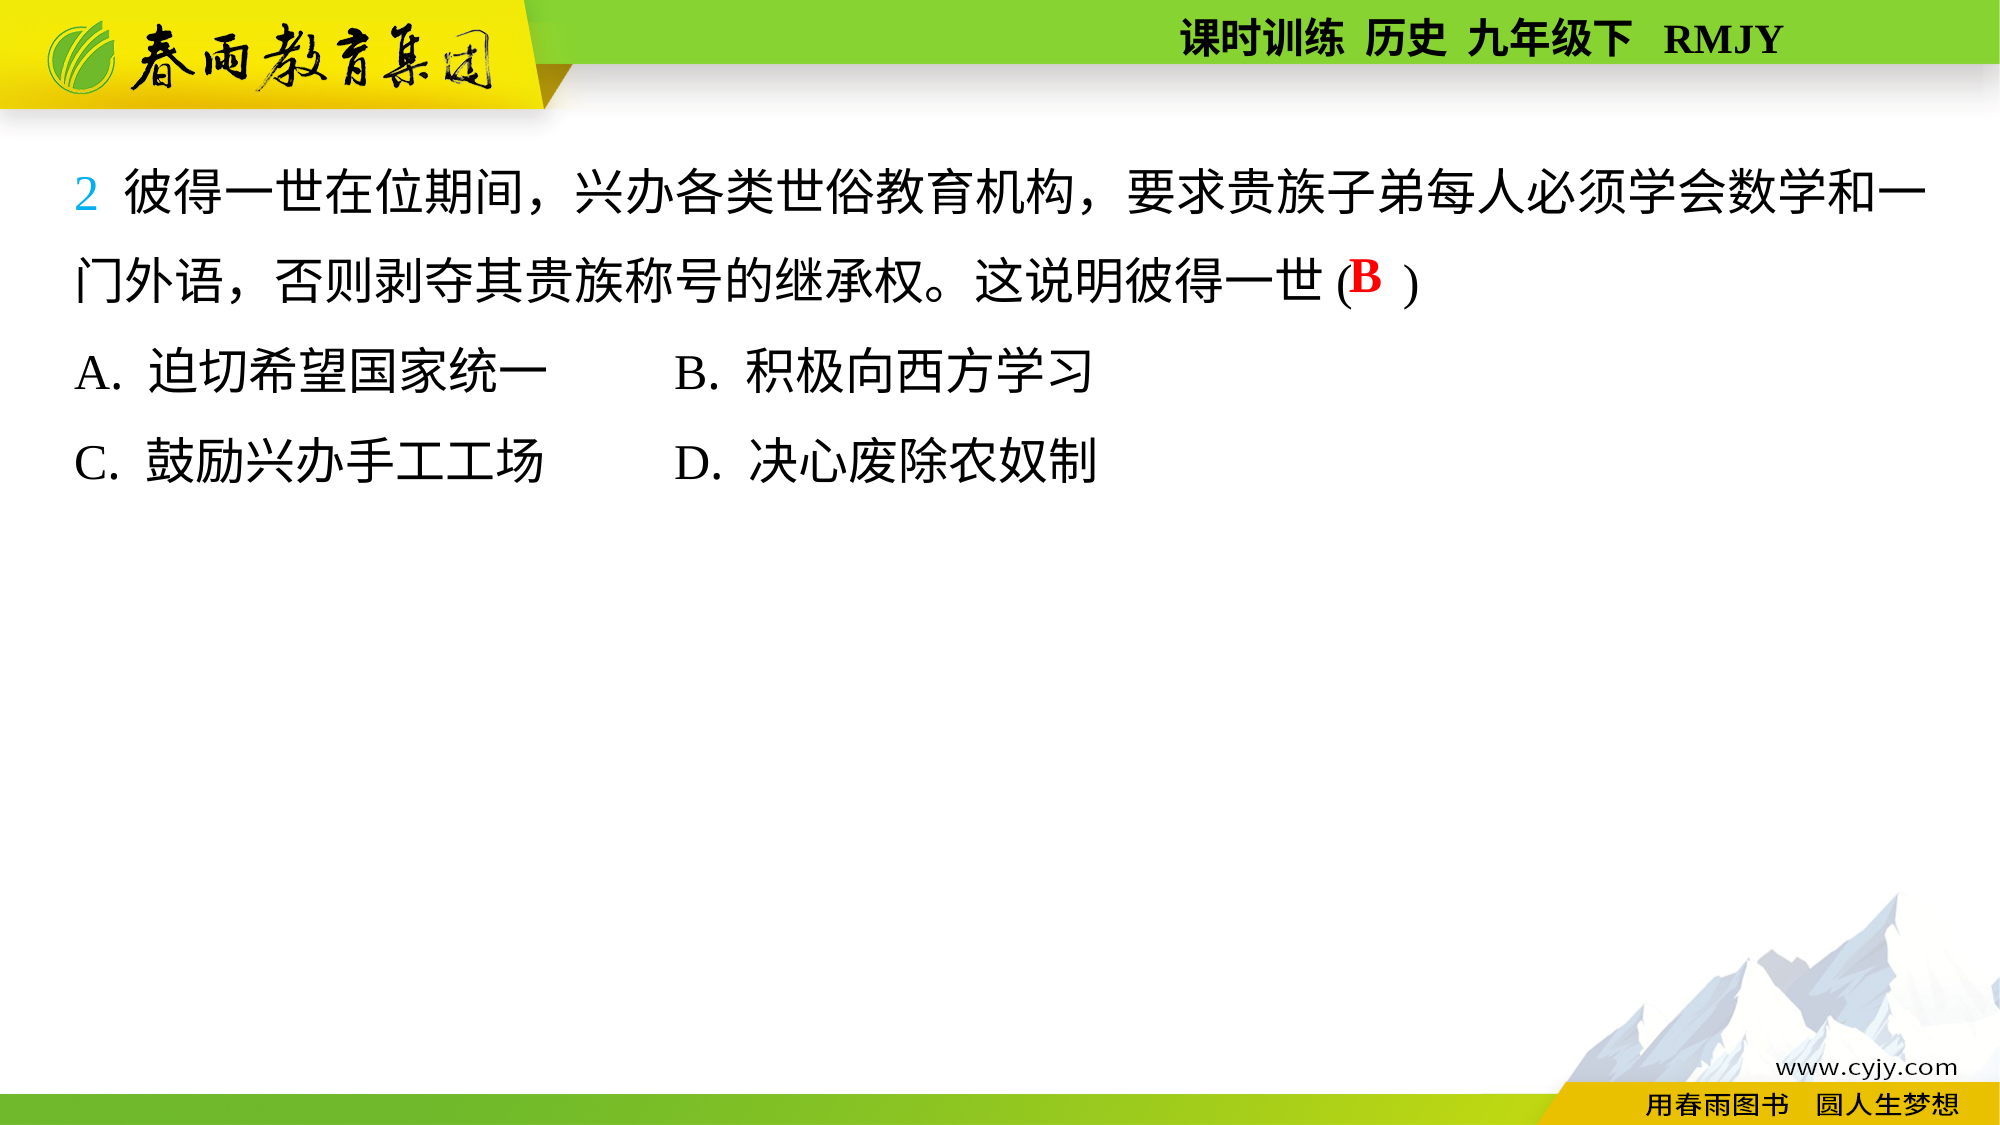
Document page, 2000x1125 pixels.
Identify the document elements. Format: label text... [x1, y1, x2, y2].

picture [0, 0, 2000, 1125]
text_box B [1333, 235, 1397, 310]
list 2 彼得一世在位期间，兴办各类世俗教育机构，要求贵族子弟每人必须学会数学和一门外语，否则剥夺其贵族称号的继承权。这说明彼得一世( ) A. 迫切希望国家统一 B. 积极向西方学习 C. 鼓励兴办手工工场 D. 决心废除农奴制 [59, 122, 1944, 502]
